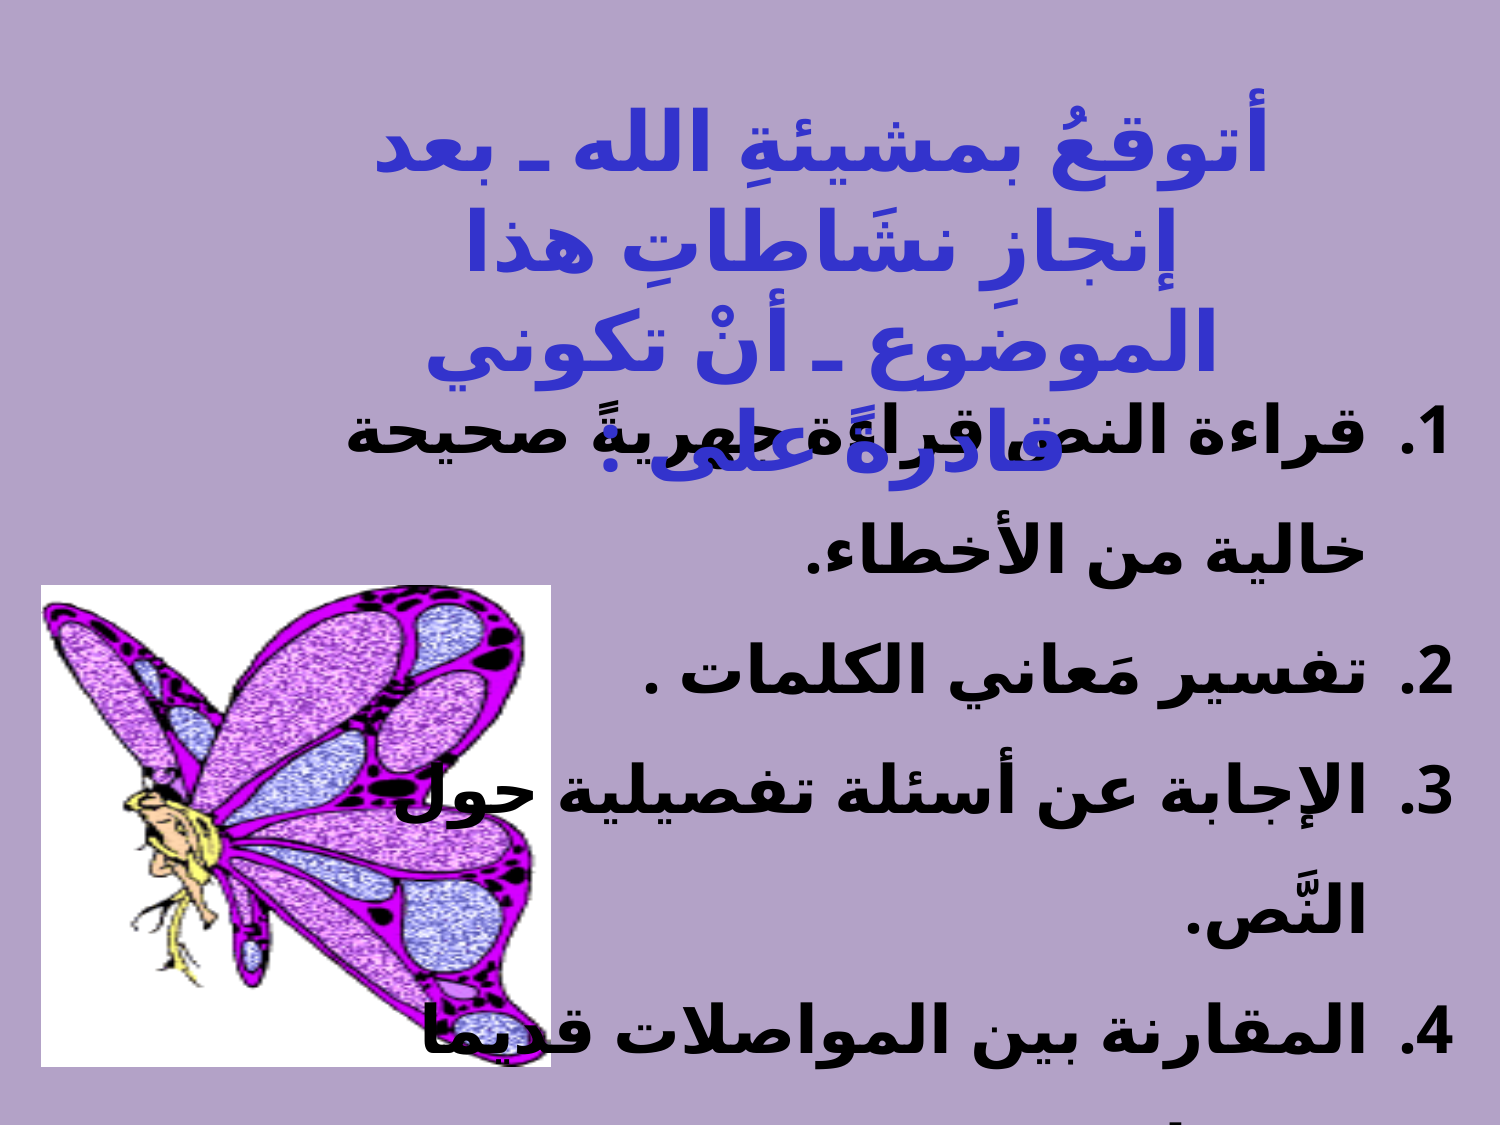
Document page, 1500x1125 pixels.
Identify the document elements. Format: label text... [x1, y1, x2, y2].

text_box أتوقعُ بمشيئةِ الله ـ بعد إنجازِ نشَاطاتِ هذا الموضوع ـ أنْ تكوني قادرةً على : [279, 56, 1366, 578]
text_box قراءة النص قراءة جهريةً صحيحة خالية من الأخطاء. تفسير مَعاني الكلمات . الإجابة عن أسئلة تفصيلية حول النَّص. المقارنة بين المواصلات قديما وحديثا. التعرف على جهود الحكومة في المواصلات. [276, 430, 1380, 1125]
picture [41, 585, 551, 1067]
